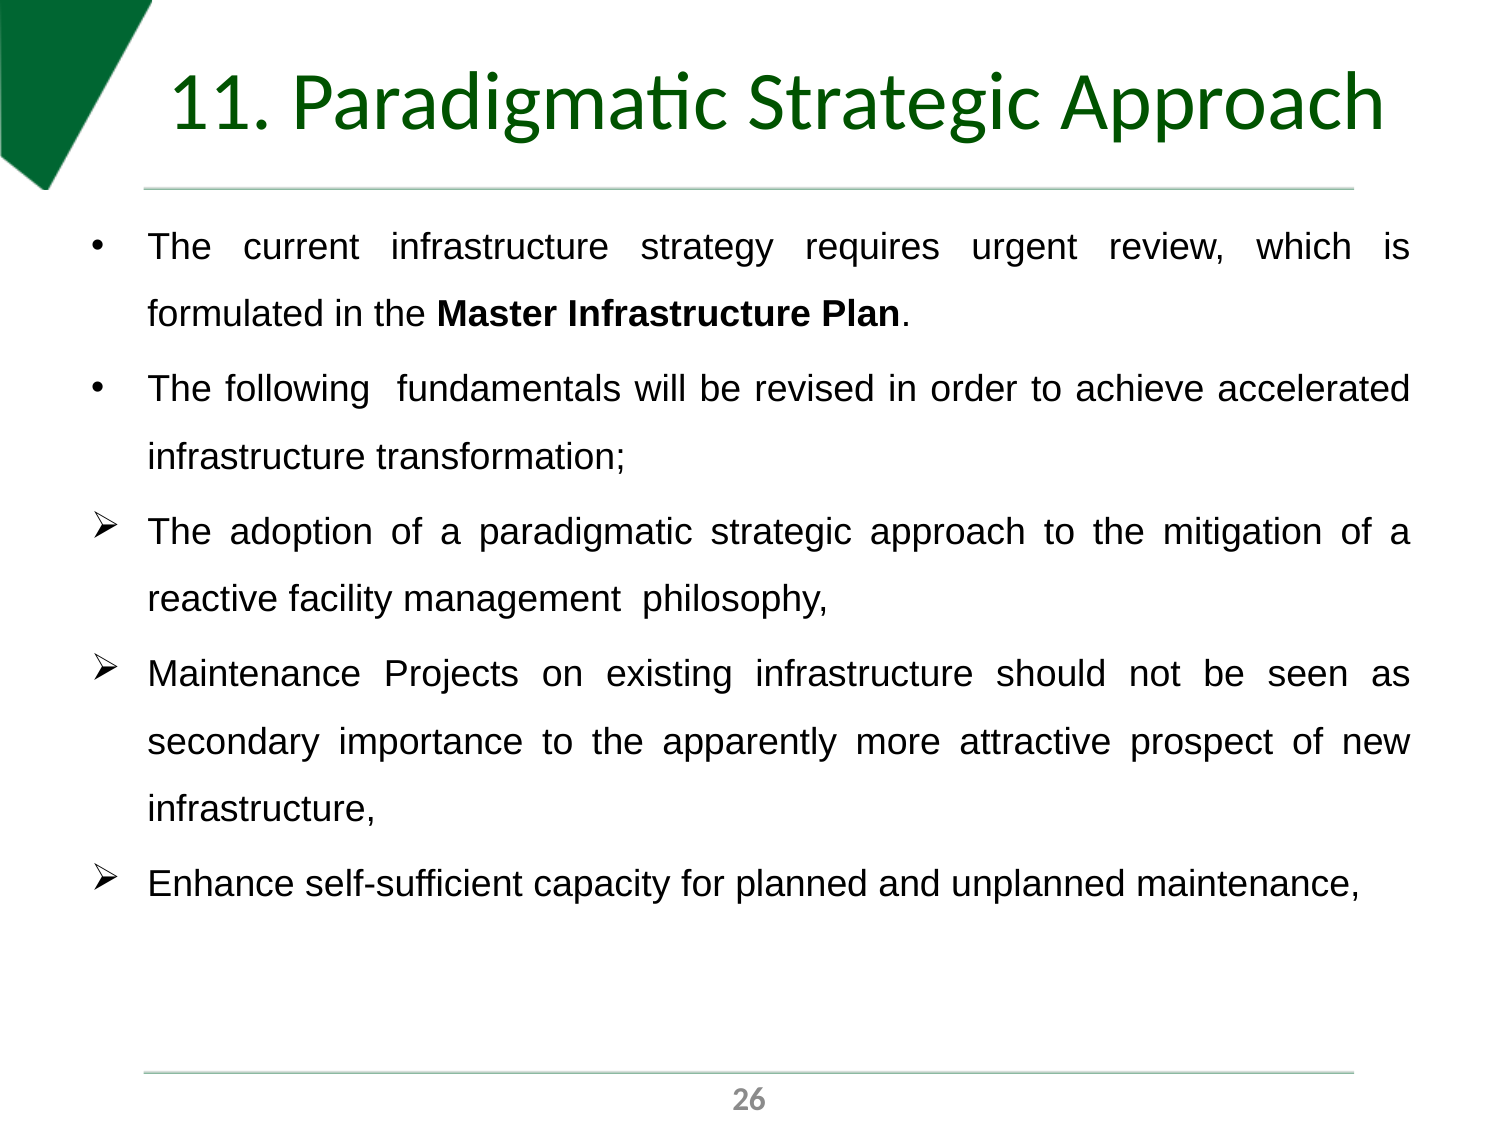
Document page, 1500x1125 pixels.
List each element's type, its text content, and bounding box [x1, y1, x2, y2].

picture [0, 0, 1355, 190]
picture [143, 1067, 1355, 1074]
title 11. Paradigmatic Strategic Approach [155, 2, 1500, 190]
list The current infrastructure strategy requires urgent review, which is formulated in the Master Infrastructure Plan. The following fundamentals will be revised in order to achieve accelerated infrastructure transformation; The adoption of a paradigmatic strategic approach to the mitigation of a reactive facility management philosophy, Maintenance Projects on existing infrastructure should not be seen as secondary importance to the apparently more attractive prospect of new infrastructure, Enhance self-sufficient capacity for planned and unplanned maintenance, [76, 191, 1427, 1093]
slide_number 26 [573, 1083, 924, 1125]
